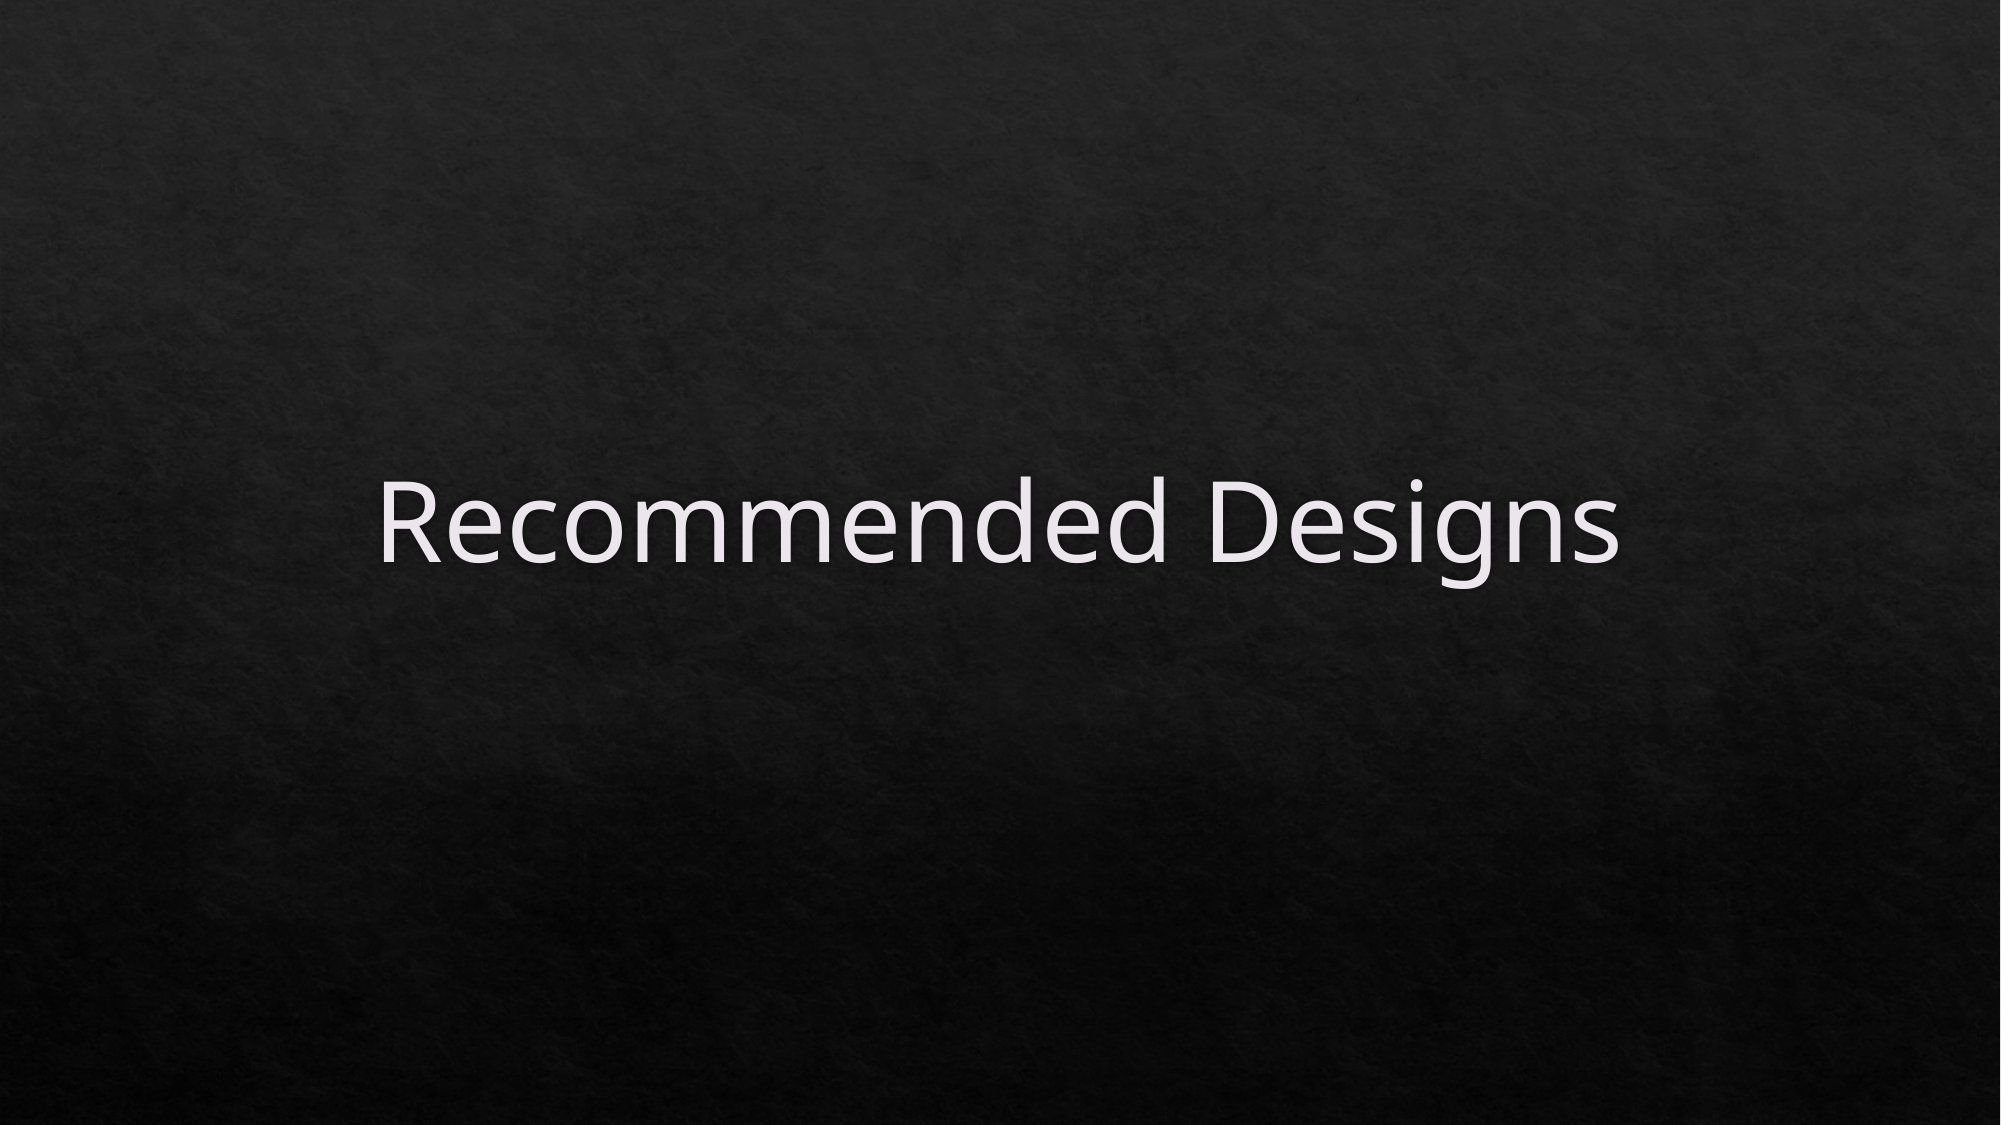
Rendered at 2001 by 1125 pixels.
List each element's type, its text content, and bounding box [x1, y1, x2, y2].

title Recommended Designs [149, 414, 1849, 621]
